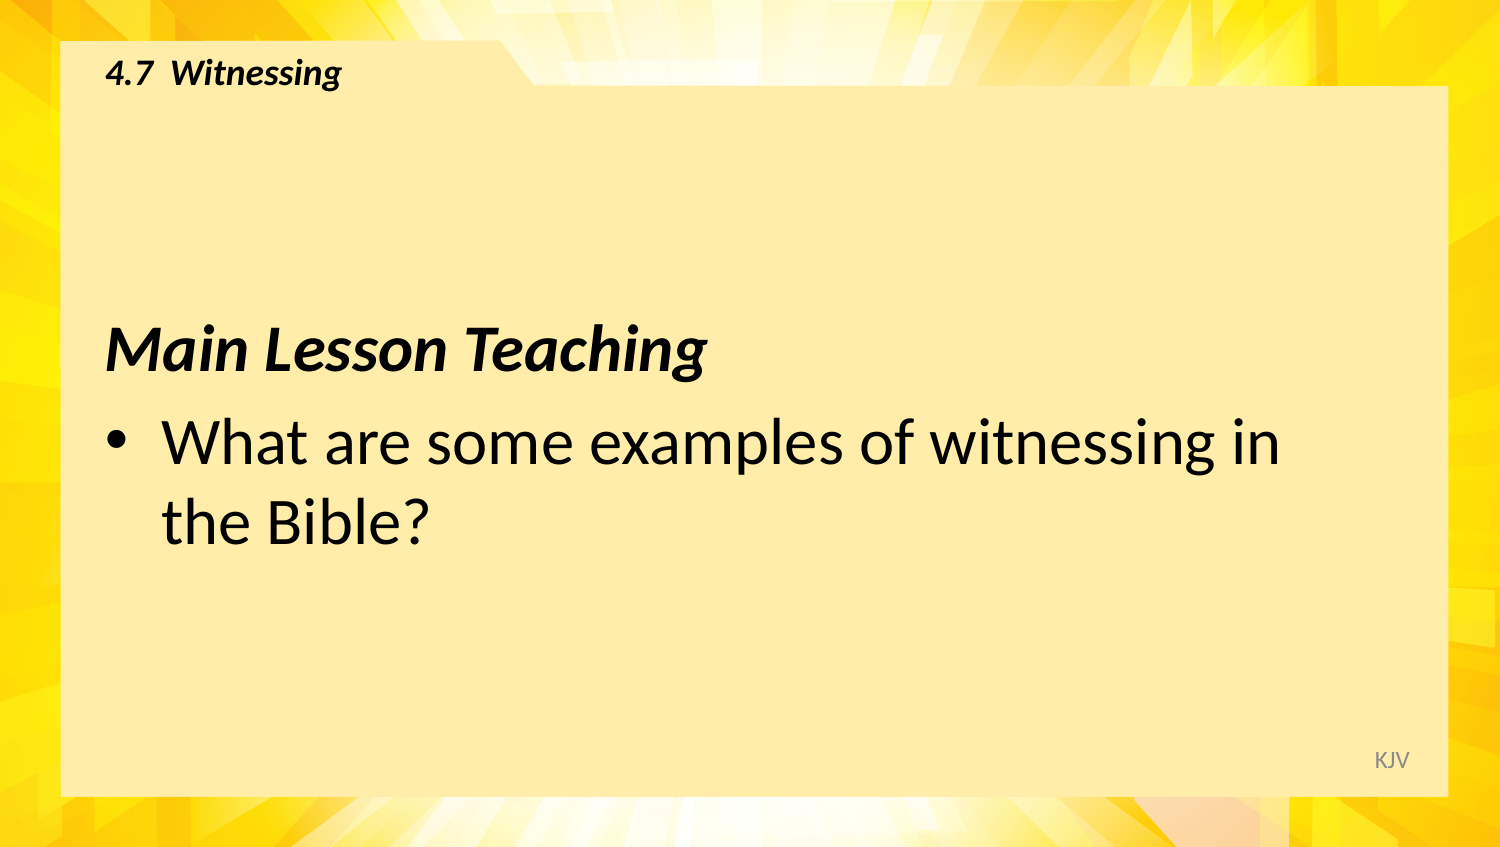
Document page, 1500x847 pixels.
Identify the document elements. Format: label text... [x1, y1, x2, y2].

picture [0, 0, 1500, 847]
footer KJV [950, 736, 1425, 782]
title 4.7 Witnessing [89, 33, 1420, 108]
list Main Lesson Teaching What are some examples of witnessing in the Bible? [89, 141, 1403, 722]
